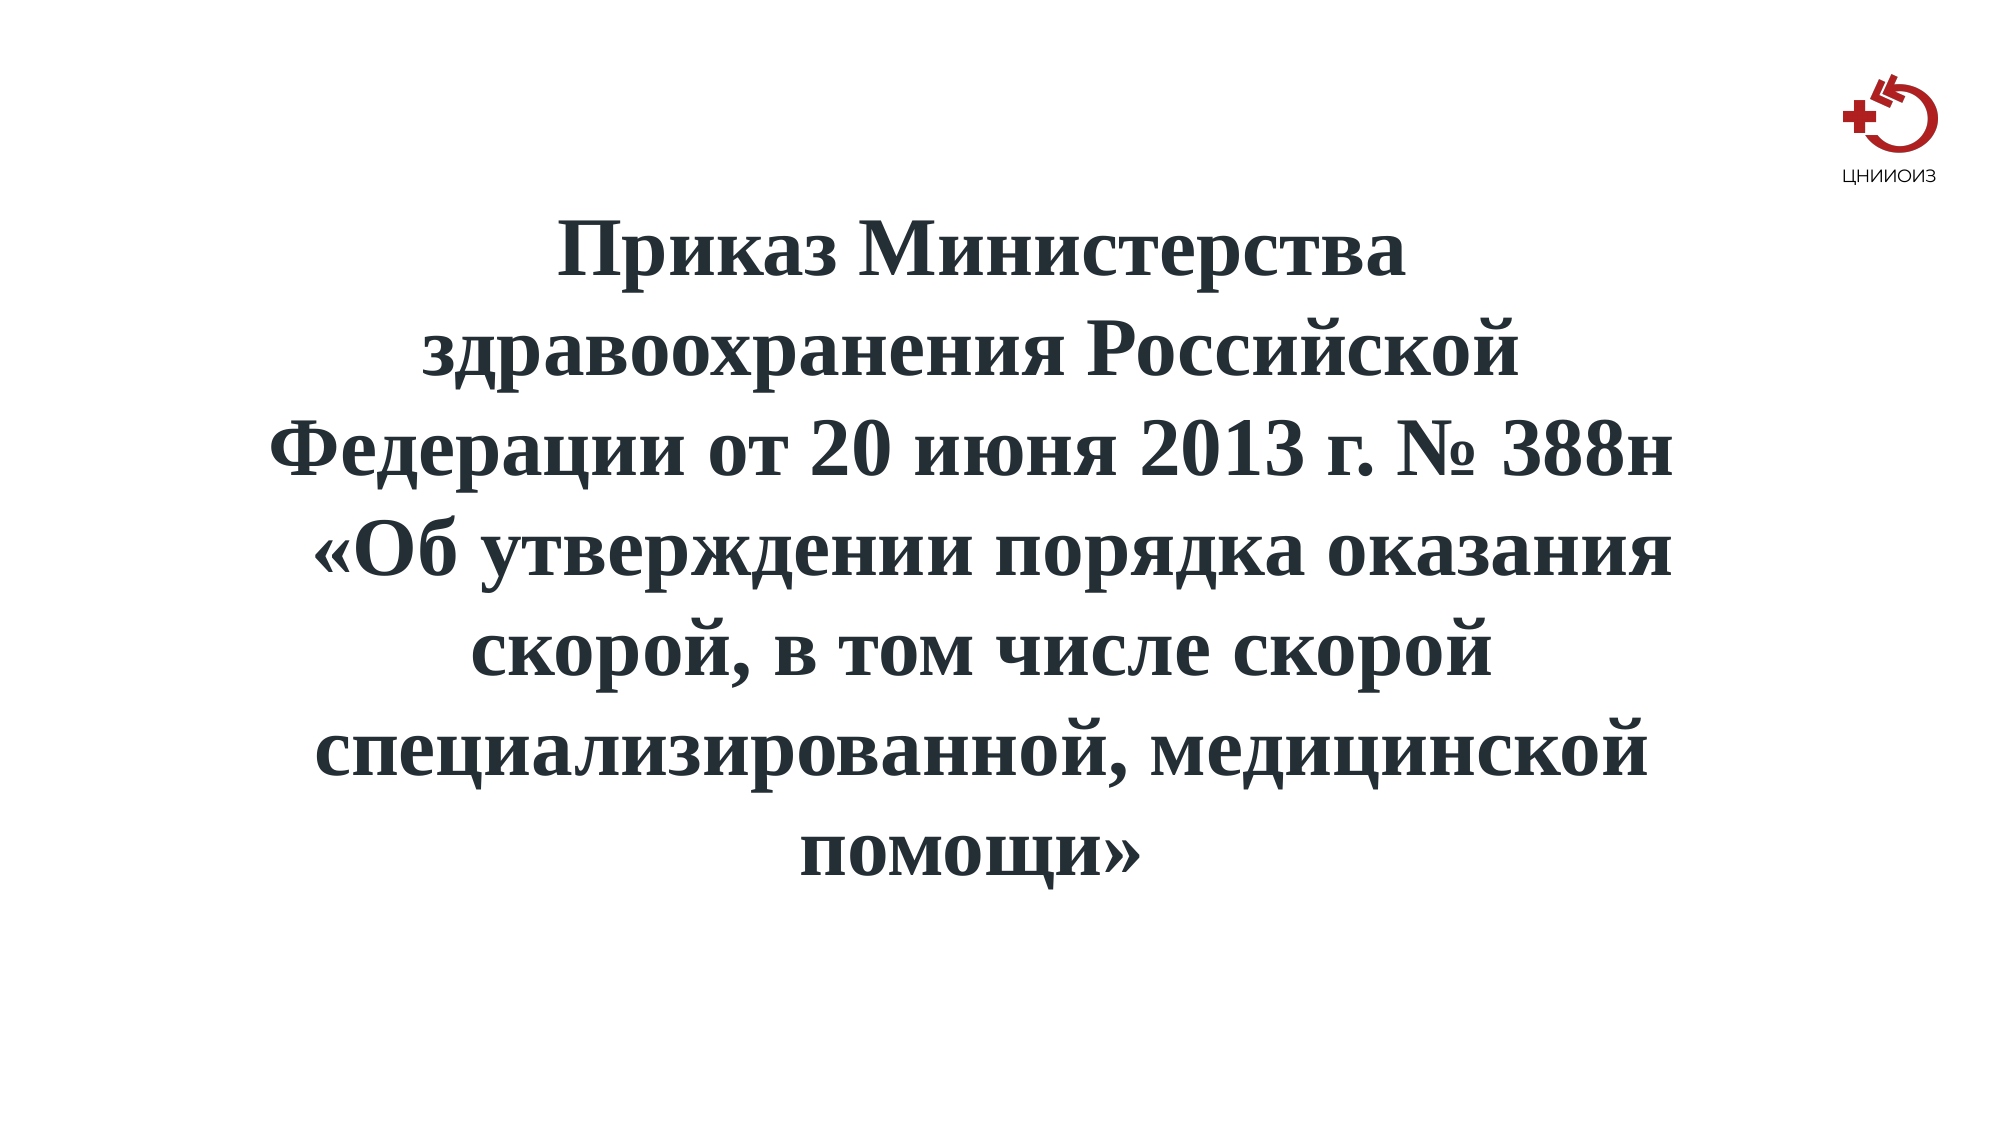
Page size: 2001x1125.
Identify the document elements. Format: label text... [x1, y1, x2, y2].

text_box Приказ Министерства здравоохранения Российской Федерации от 20 июня 2013 г. № 388н «Об утверждении порядка оказания скорой, в том числе скорой специализированной, медицинской помощи» [238, 184, 1727, 900]
picture [1843, 74, 1938, 185]
